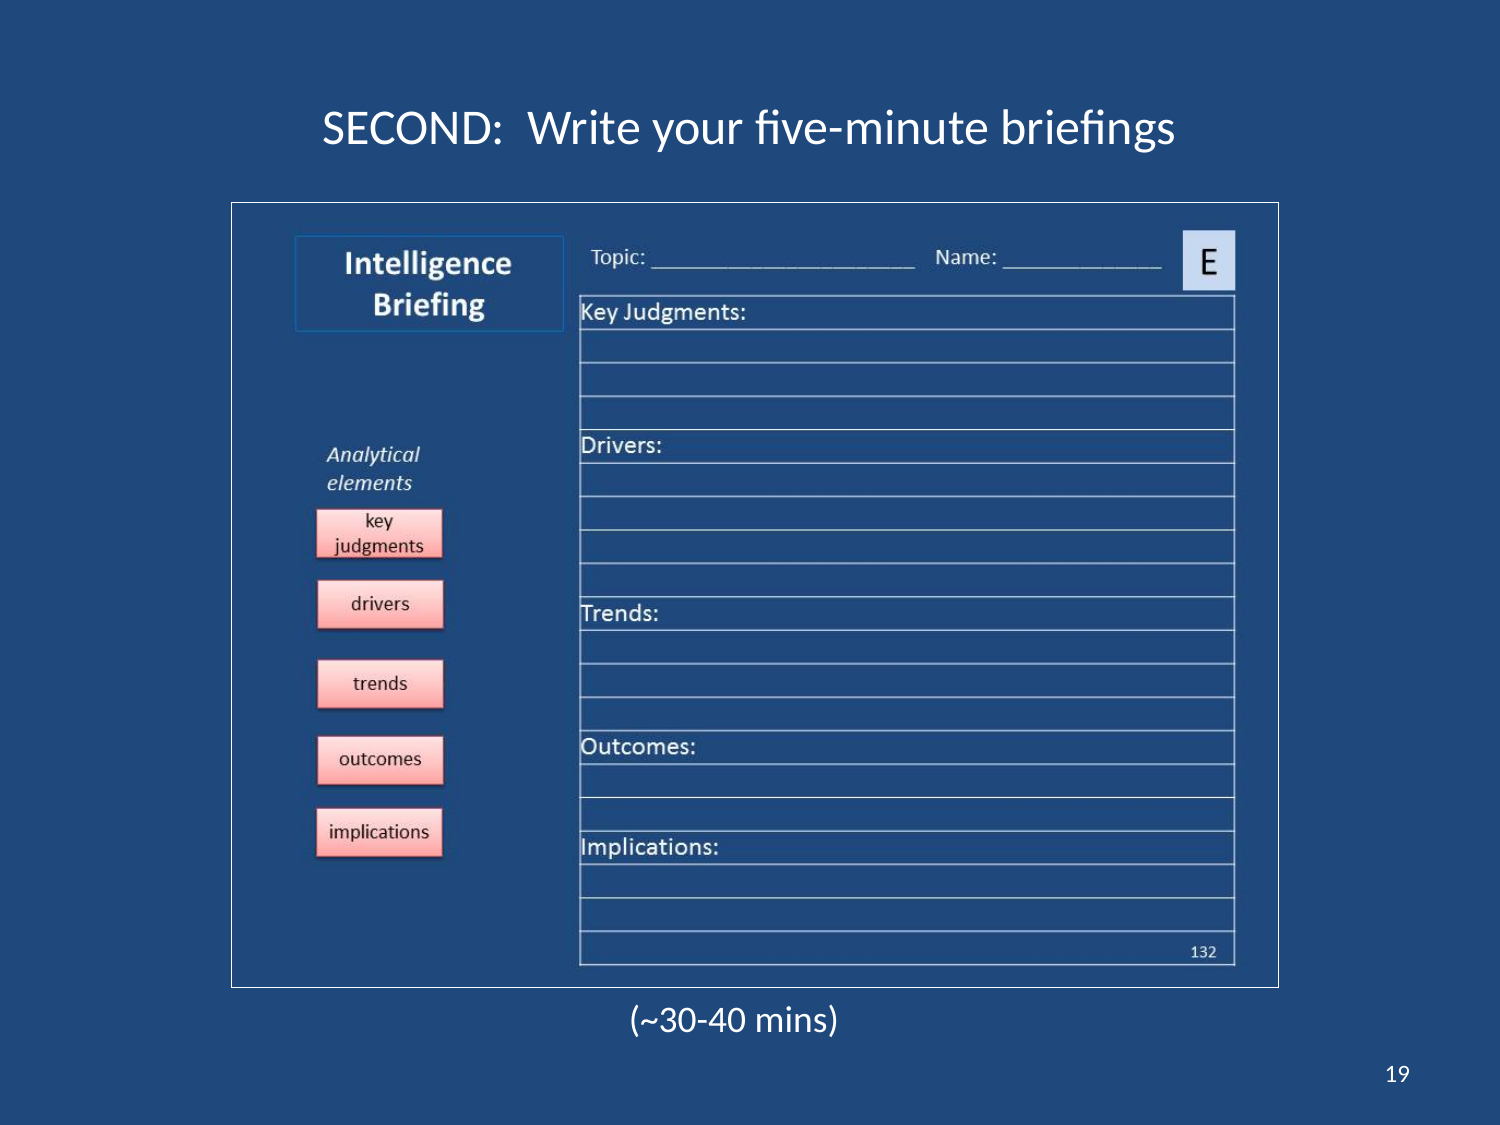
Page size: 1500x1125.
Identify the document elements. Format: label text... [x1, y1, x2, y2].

picture [231, 201, 1280, 988]
slide_number 19 [1074, 1042, 1425, 1103]
text_box SECOND: Write your five-minute briefings [308, 87, 1196, 200]
text_box (~30-40 mins) [613, 996, 854, 1048]
